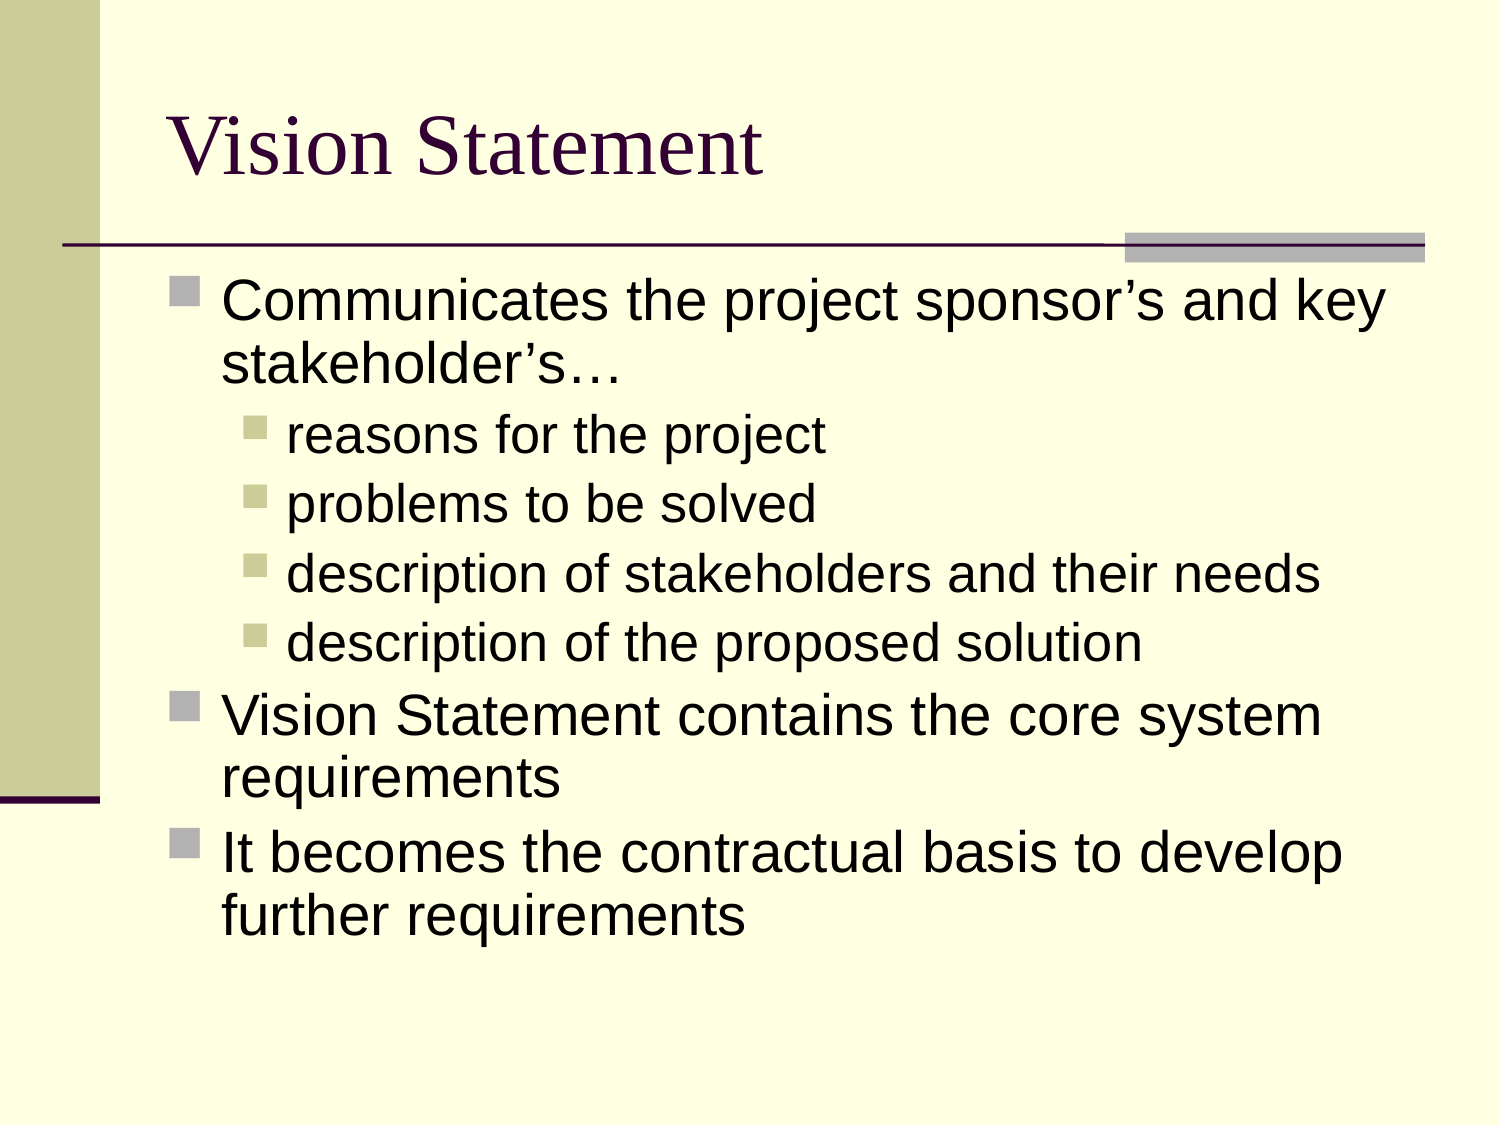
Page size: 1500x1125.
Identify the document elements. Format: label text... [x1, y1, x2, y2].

list Communicates the project sponsor’s and key stakeholder’s… reasons for the project problems to be solved description of stakeholders and their needs description of the proposed solution Vision Statement contains the core system requirements It becomes the contractual basis to develop further requirements [149, 262, 1426, 1006]
title Vision Statement [149, 45, 1426, 234]
